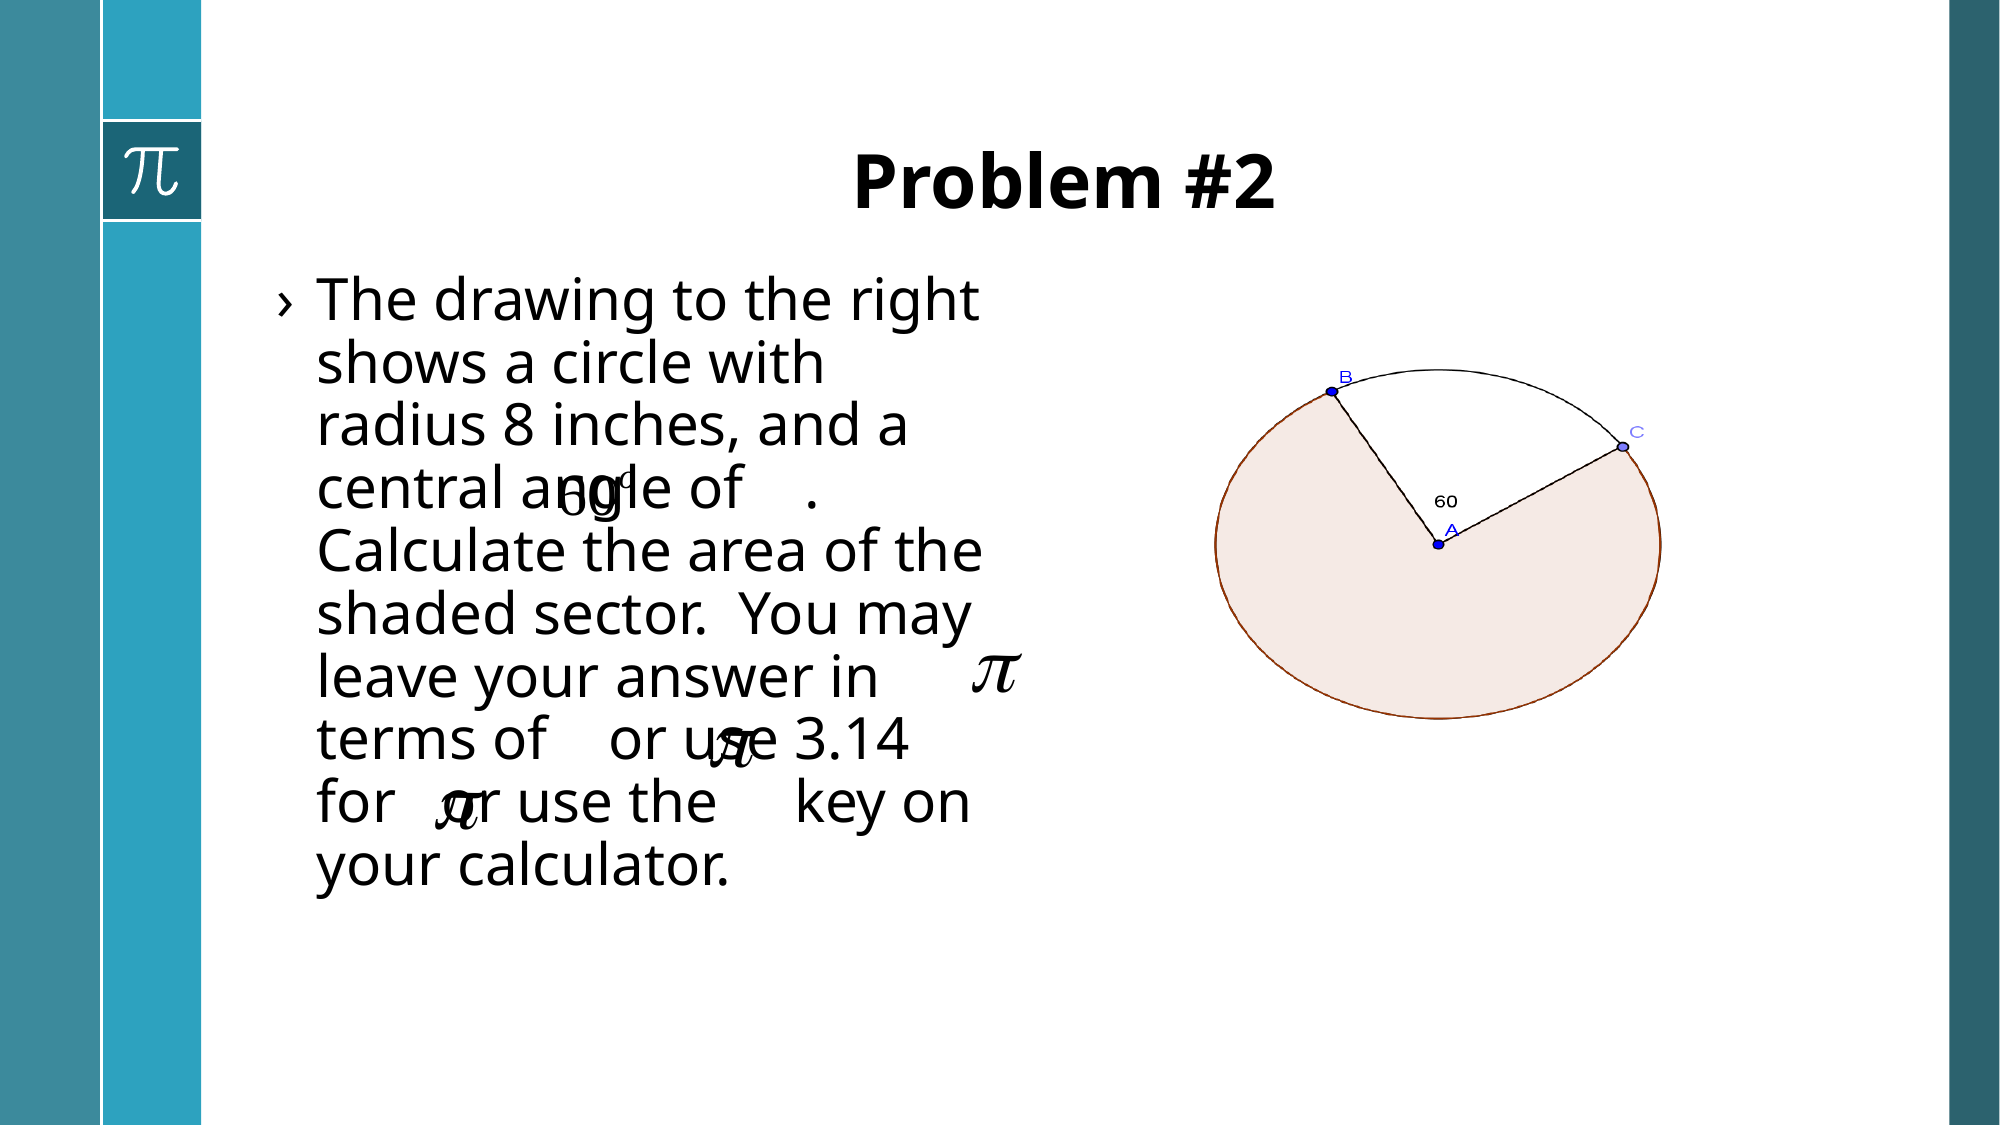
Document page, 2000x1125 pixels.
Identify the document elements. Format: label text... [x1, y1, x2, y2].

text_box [549, 449, 650, 530]
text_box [962, 637, 1038, 713]
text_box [699, 712, 775, 788]
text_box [424, 774, 500, 850]
picture [762, 299, 1788, 925]
list The drawing to the right shows a circle with radius 8 inches, and a central angle of . Calculate the area of the shaded sector. You may leave your answer in terms of or use 3.14 for or use the key on your calculator. [261, 262, 1013, 1013]
title Problem #2 [261, 29, 1867, 233]
